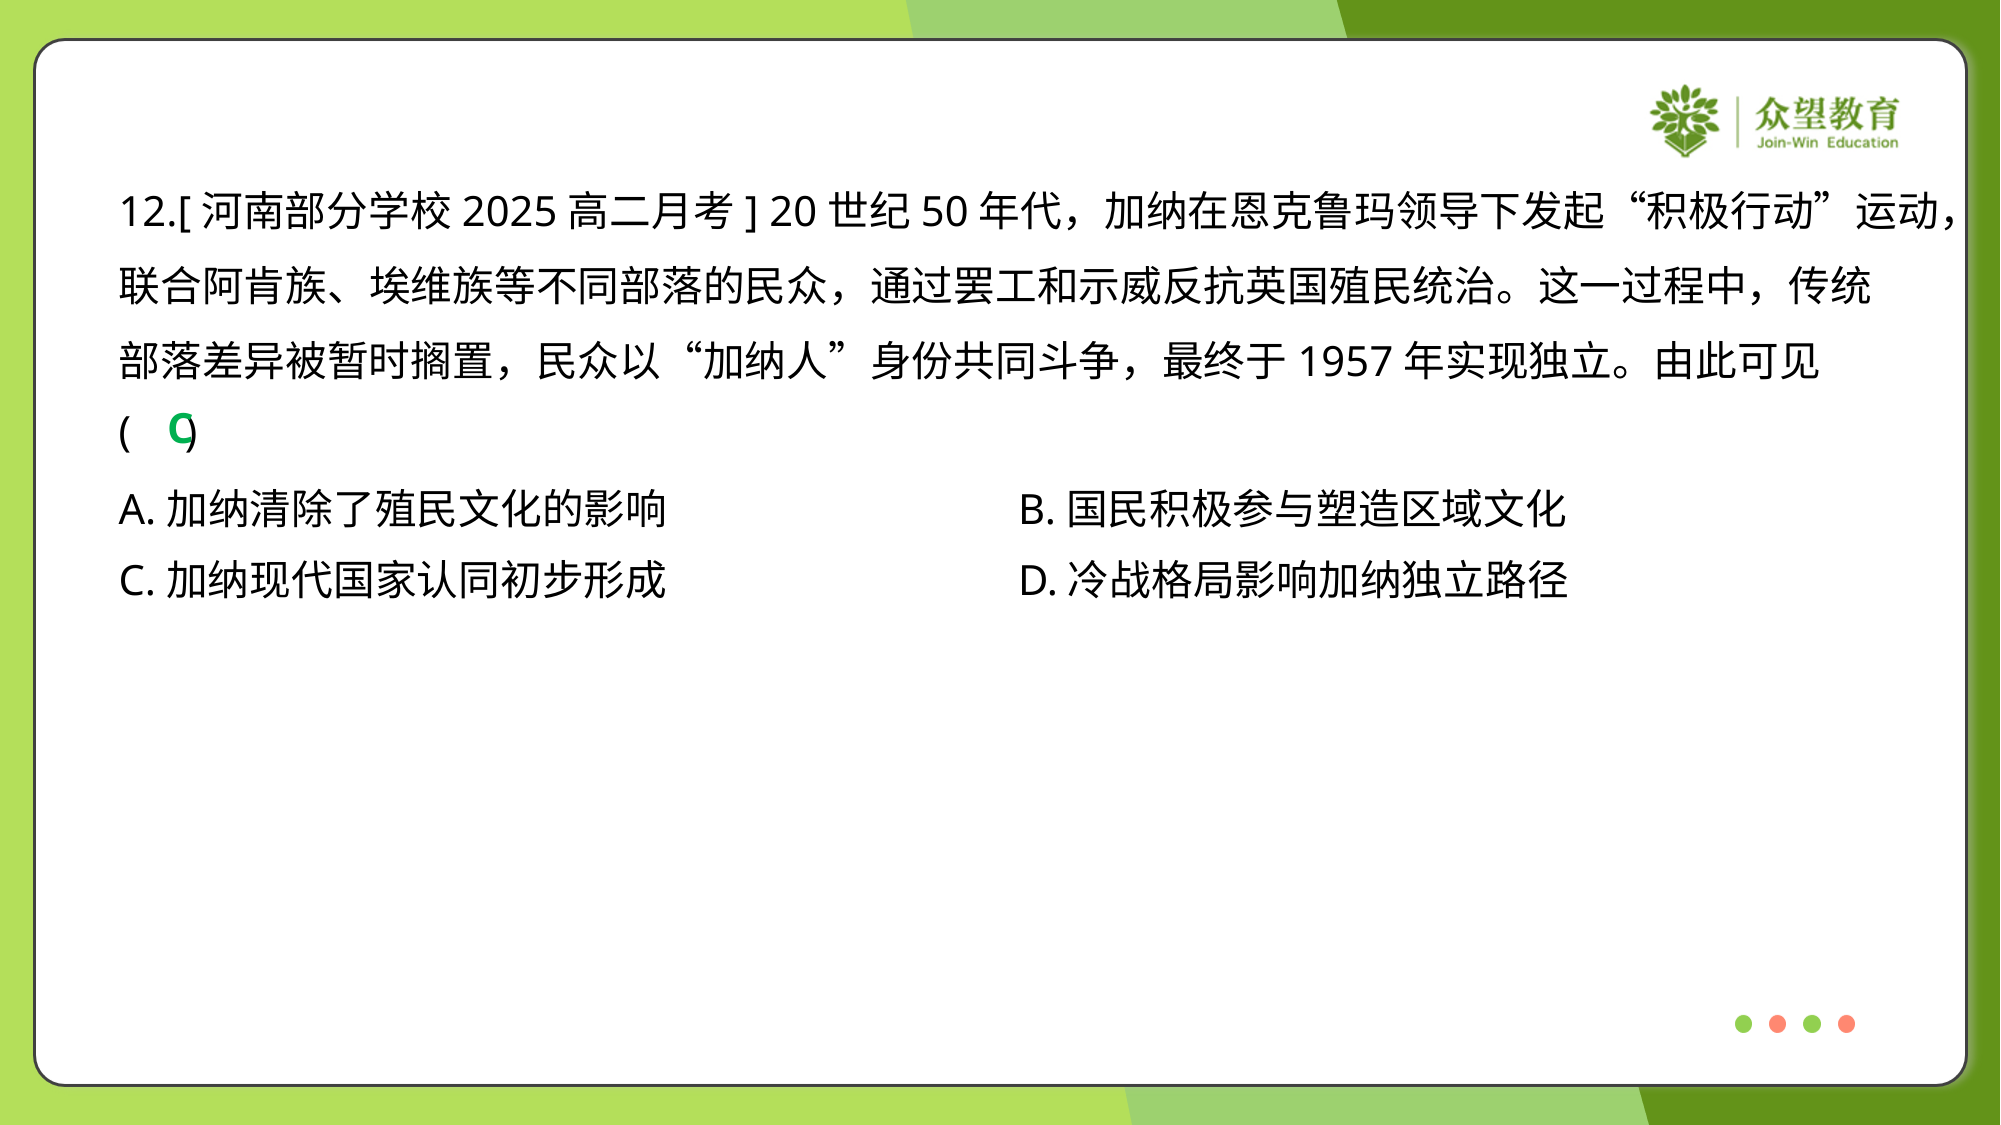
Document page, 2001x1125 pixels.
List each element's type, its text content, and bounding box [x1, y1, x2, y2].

picture [0, 0, 2000, 1125]
text_box C [151, 381, 210, 446]
text_box 12.[河南部分学校2025高二月考] 20世纪50年代，加纳在恩克鲁玛领导下发起“积极行动”运动， 联合阿肯族、埃维族等不同部落的民众，通过罢工和示威反抗英国殖民统治。这一过程中，传统 部落差异被暂时搁置，民众以“加纳人”身份共同斗争，最终于1957年实现独立。由此可见 ( ) [118, 159, 1883, 448]
text_box A.加纳清除了殖民文化的影响 B.国民积极参与塑造区域文化 C.加纳现代国家认同初步形成 D.冷战格局影响加纳独立路径 [118, 457, 1883, 597]
